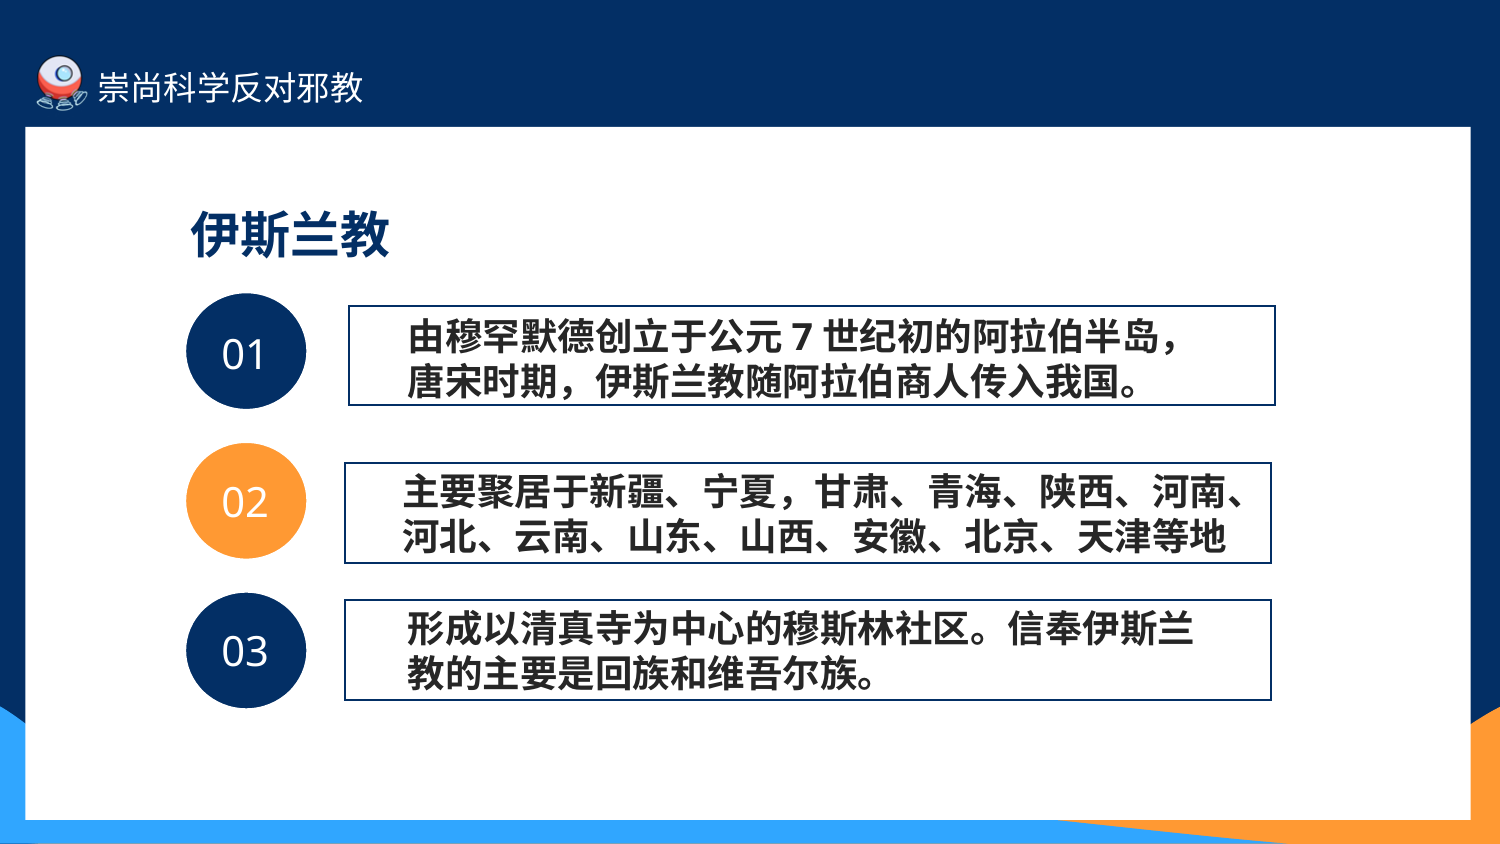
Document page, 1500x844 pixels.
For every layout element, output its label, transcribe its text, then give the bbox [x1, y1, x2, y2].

text_box [348, 305, 1276, 406]
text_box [185, 292, 308, 710]
picture [8, 42, 117, 119]
text_box [344, 462, 1272, 564]
text_box 伊斯兰教 [175, 196, 413, 271]
text_box 主要聚居于新疆、宁夏，甘肃、青海、陕西、河南、河北、云南、山东、山西、安徽、北京、天津等地 [402, 467, 1265, 559]
text_box [344, 599, 1272, 701]
text_box 形成以清真寺为中心的穆斯林社区。信奉伊斯兰教的主要是回族和维吾尔族。 [407, 605, 1226, 696]
